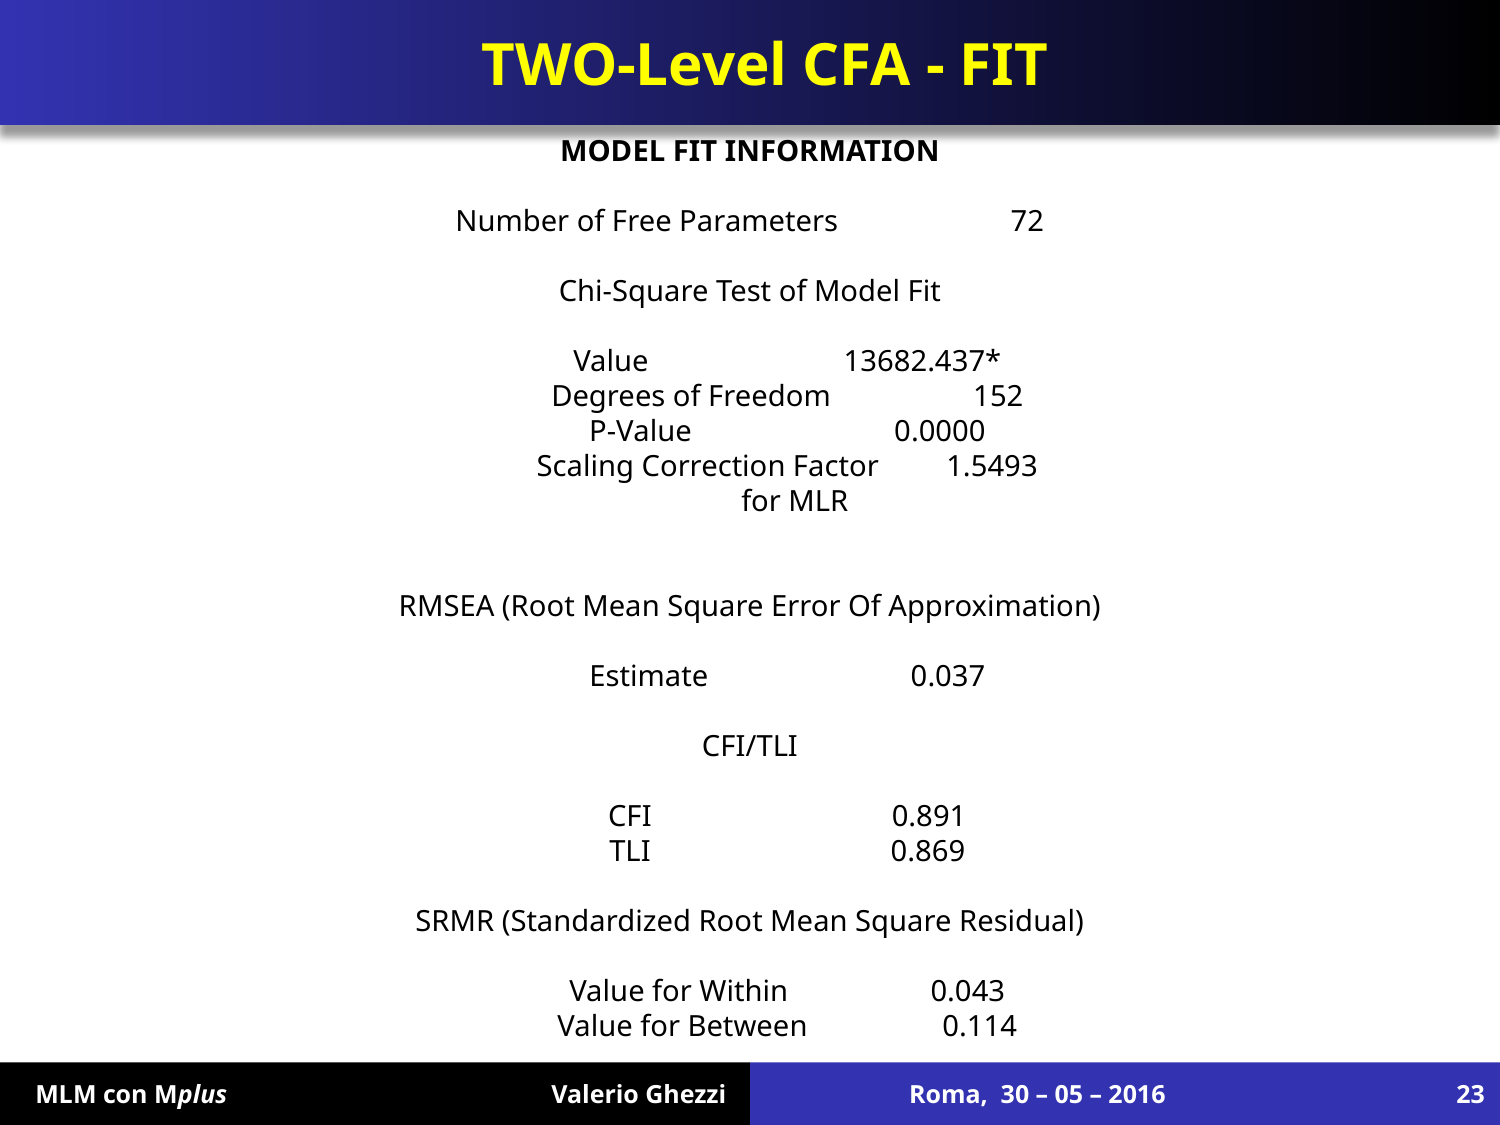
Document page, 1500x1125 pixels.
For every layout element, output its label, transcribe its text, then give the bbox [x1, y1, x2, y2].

slide_number 23 [1325, 1065, 1500, 1125]
title TWO-Level CFA - FIT [0, 0, 1500, 125]
list MLM con Mplus Valerio Ghezzi [0, 1062, 750, 1125]
text_box MODEL FIT INFORMATION Number of Free Parameters 72 Chi-Square Test of Model Fit Value 13682.437* Degrees of Freedom 152 P-Value 0.0000 Scaling Correction Factor 1.5493 for MLR RMSEA (Root Mean Square Error Of Approximation) Estimate 0.037 CFI/TLI CFI 0.891 TLI 0.869 SRMR (Standardized Root Mean Square Residual) Value for Within 0.043 Value for Between 0.114 [0, 125, 1500, 1050]
text_box Roma, 30 – 05 – 2016 [750, 1062, 1325, 1125]
